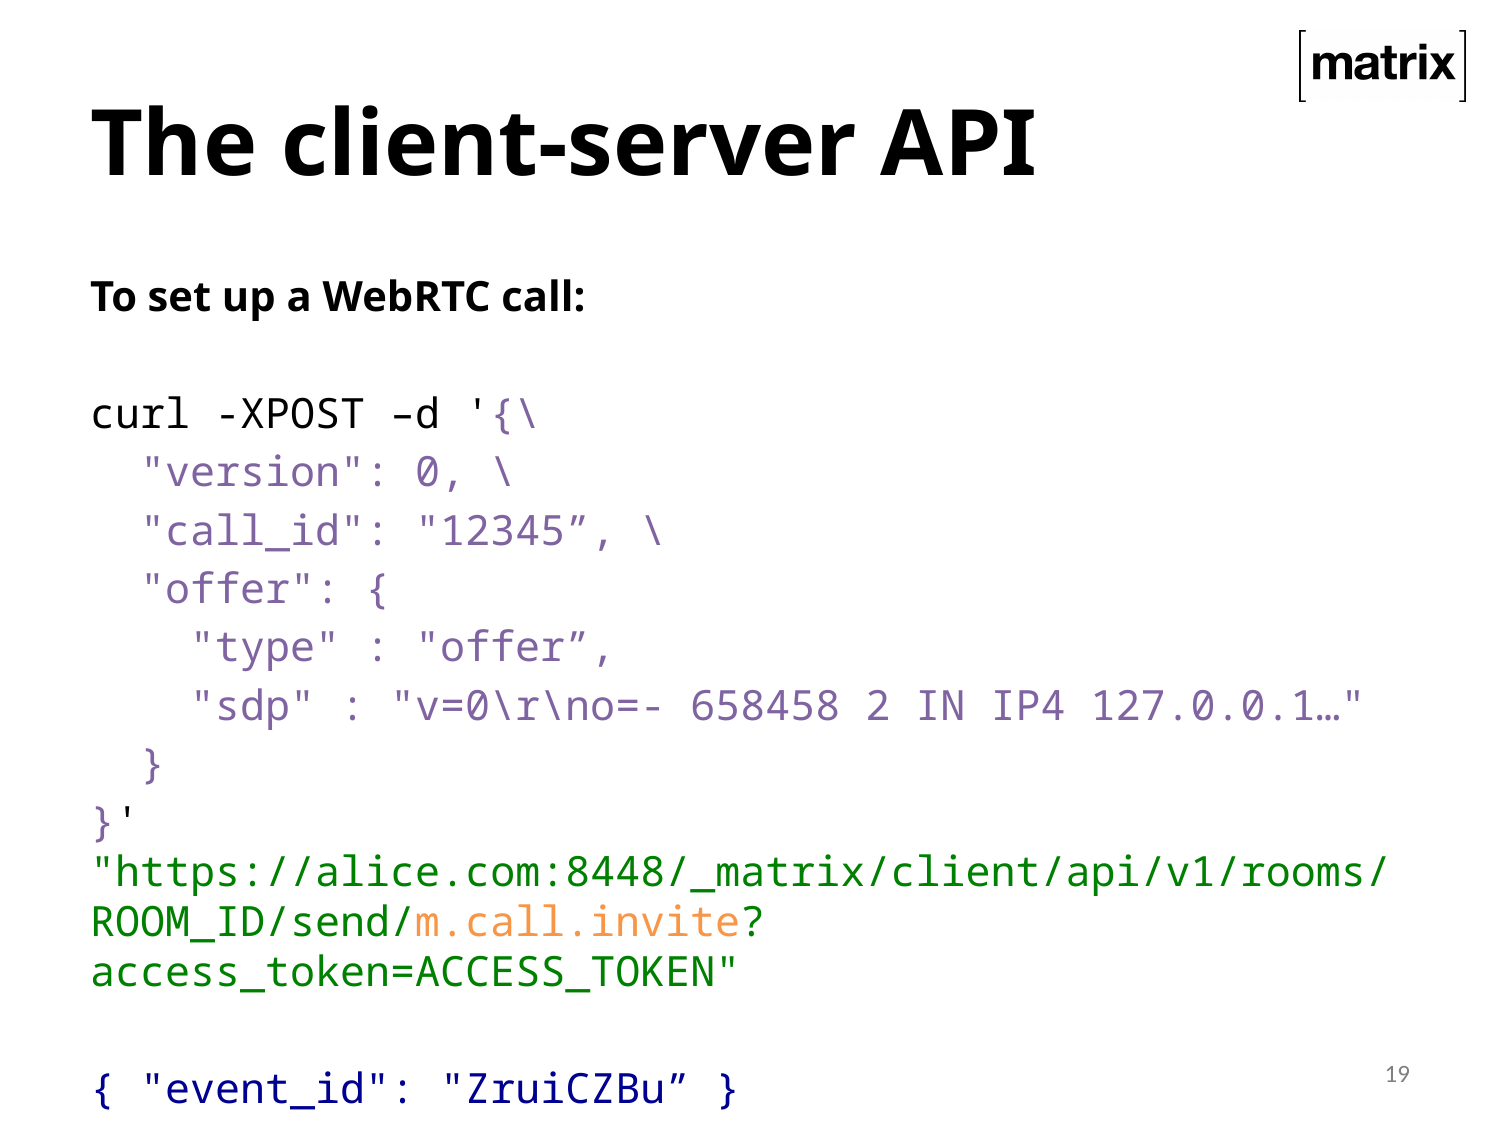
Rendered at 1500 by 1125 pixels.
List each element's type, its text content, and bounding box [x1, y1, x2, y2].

list To set up a WebRTC call: curl -XPOST –d '{\ "version": 0, \ "call_id": "12345”, \ "offer": { "type" : "offer”, "sdp" : "v=0\r\no=- 658458 2 IN IP4 127.0.0.1…" } }' "https://alice.com:8448/_matrix/client/api/v1/rooms/ROOM_ID/send/m.call.invite?access_token=ACCESS_TOKEN" { "event_id": "ZruiCZBu” } [75, 262, 1425, 1005]
picture [1299, 30, 1466, 102]
title The client-server API [75, 45, 1425, 233]
slide_number 19 [1074, 1042, 1425, 1103]
